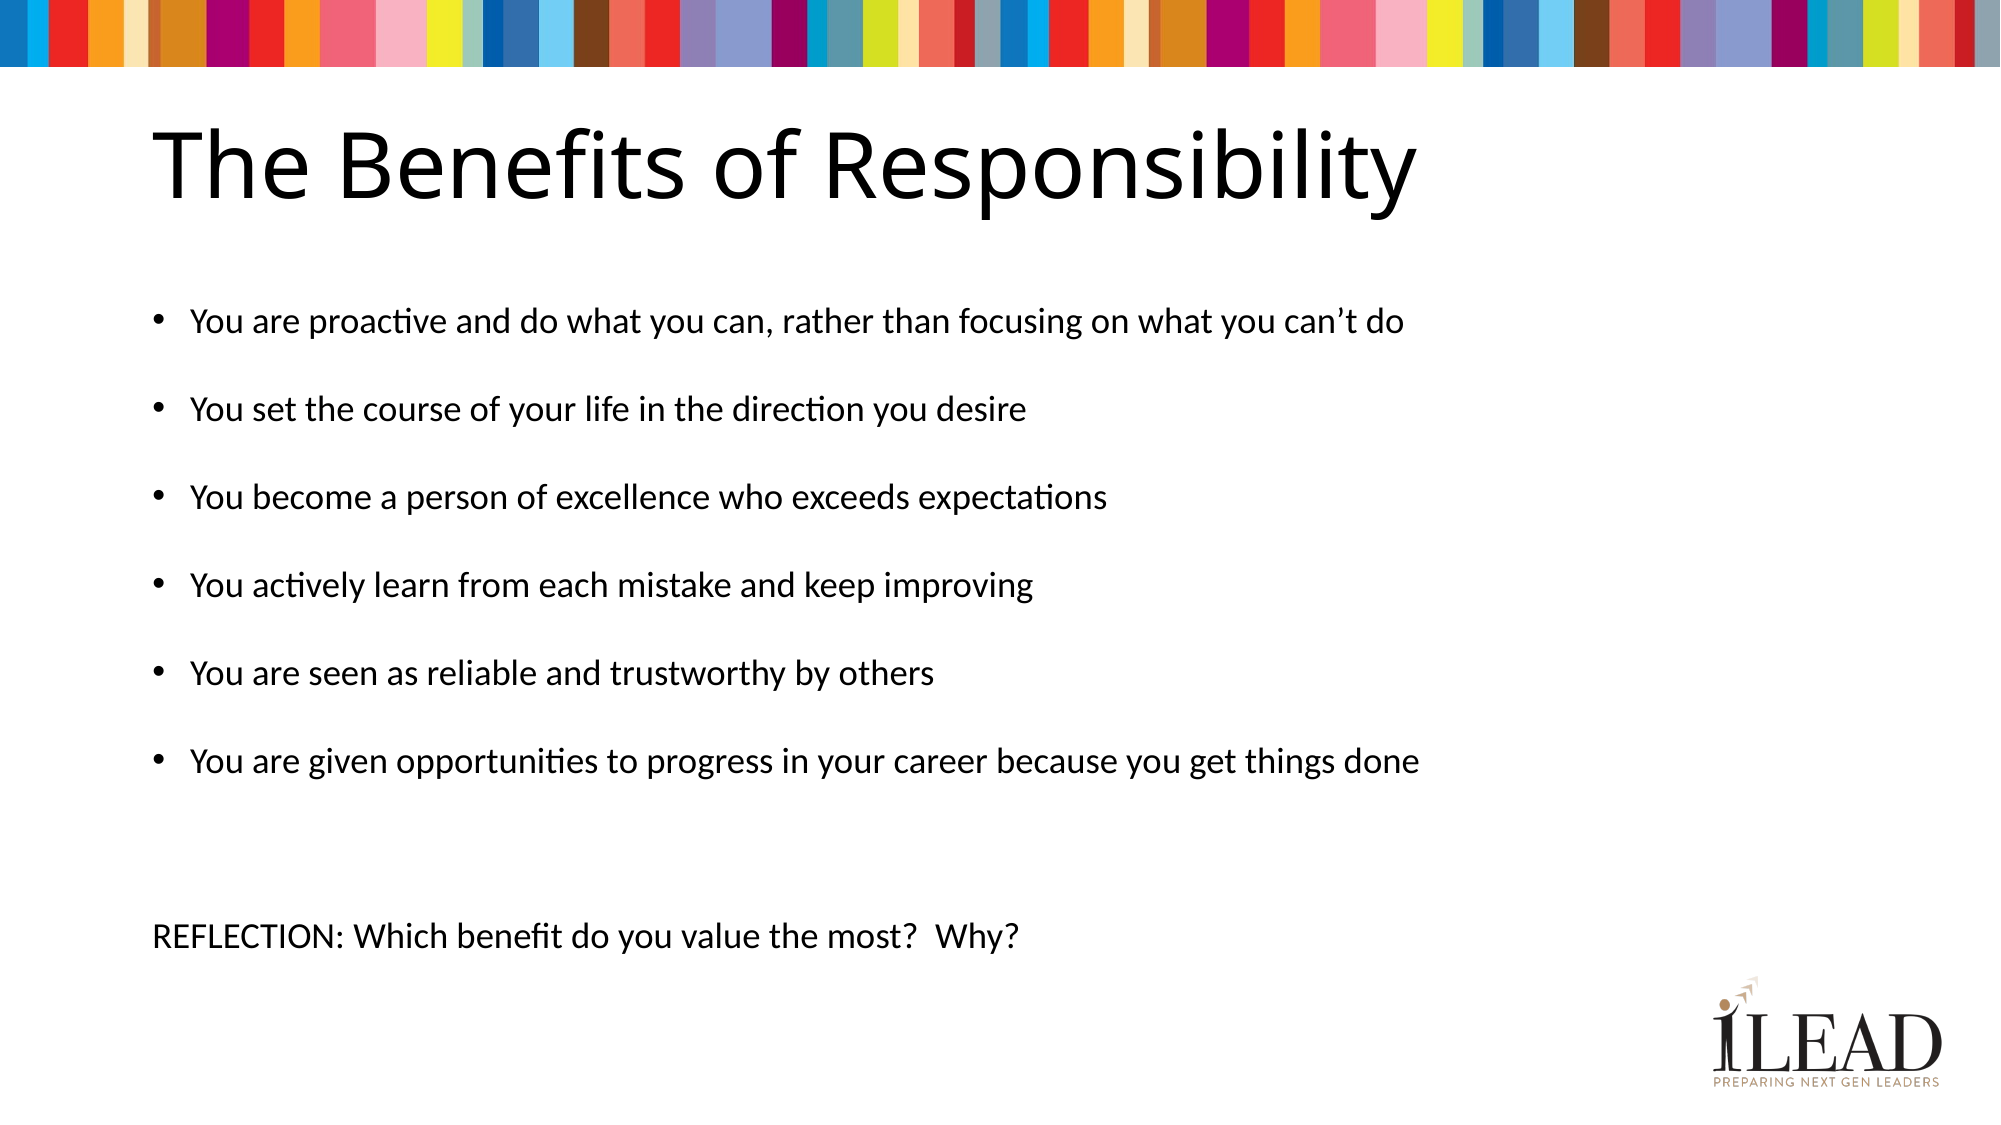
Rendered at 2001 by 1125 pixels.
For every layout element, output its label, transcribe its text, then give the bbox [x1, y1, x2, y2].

picture [828, 0, 1026, 67]
list You are proactive and do what you can, rather than focusing on what you can’t do You set the course of your life in the direction you desire You become a person of excellence who exceeds expectations You actively learn from each mistake and keep improving You are seen as reliable and trustworthy by others You are given opportunities to progress in your career because you get things done REFLECTION: Which benefit do you value the most? Why? [137, 258, 1863, 973]
picture [1828, 0, 2000, 67]
picture [1709, 972, 1945, 1091]
picture [0, 0, 26, 67]
picture [1048, 0, 1808, 67]
title The Benefits of Responsibility [137, 67, 1863, 258]
picture [48, 0, 808, 67]
